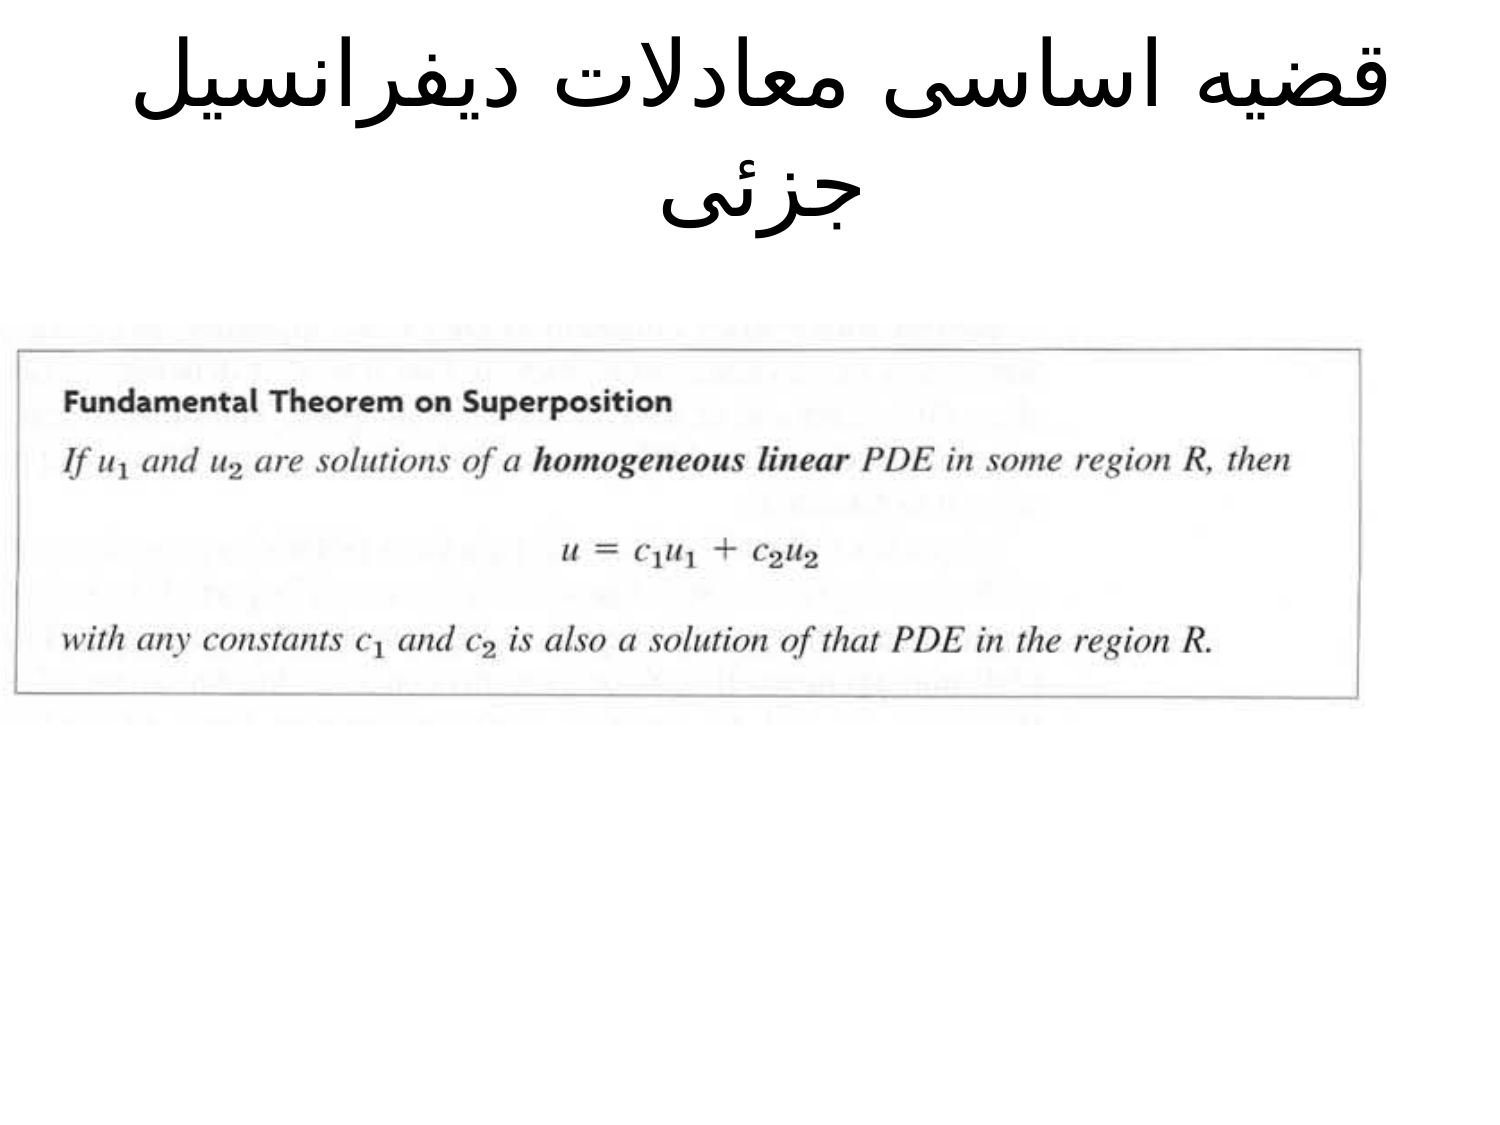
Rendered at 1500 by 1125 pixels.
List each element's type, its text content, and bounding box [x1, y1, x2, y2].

picture [0, 324, 1404, 725]
title قضیه اساسی معادلات دیفرانسیل جزئی [87, 62, 1438, 188]
